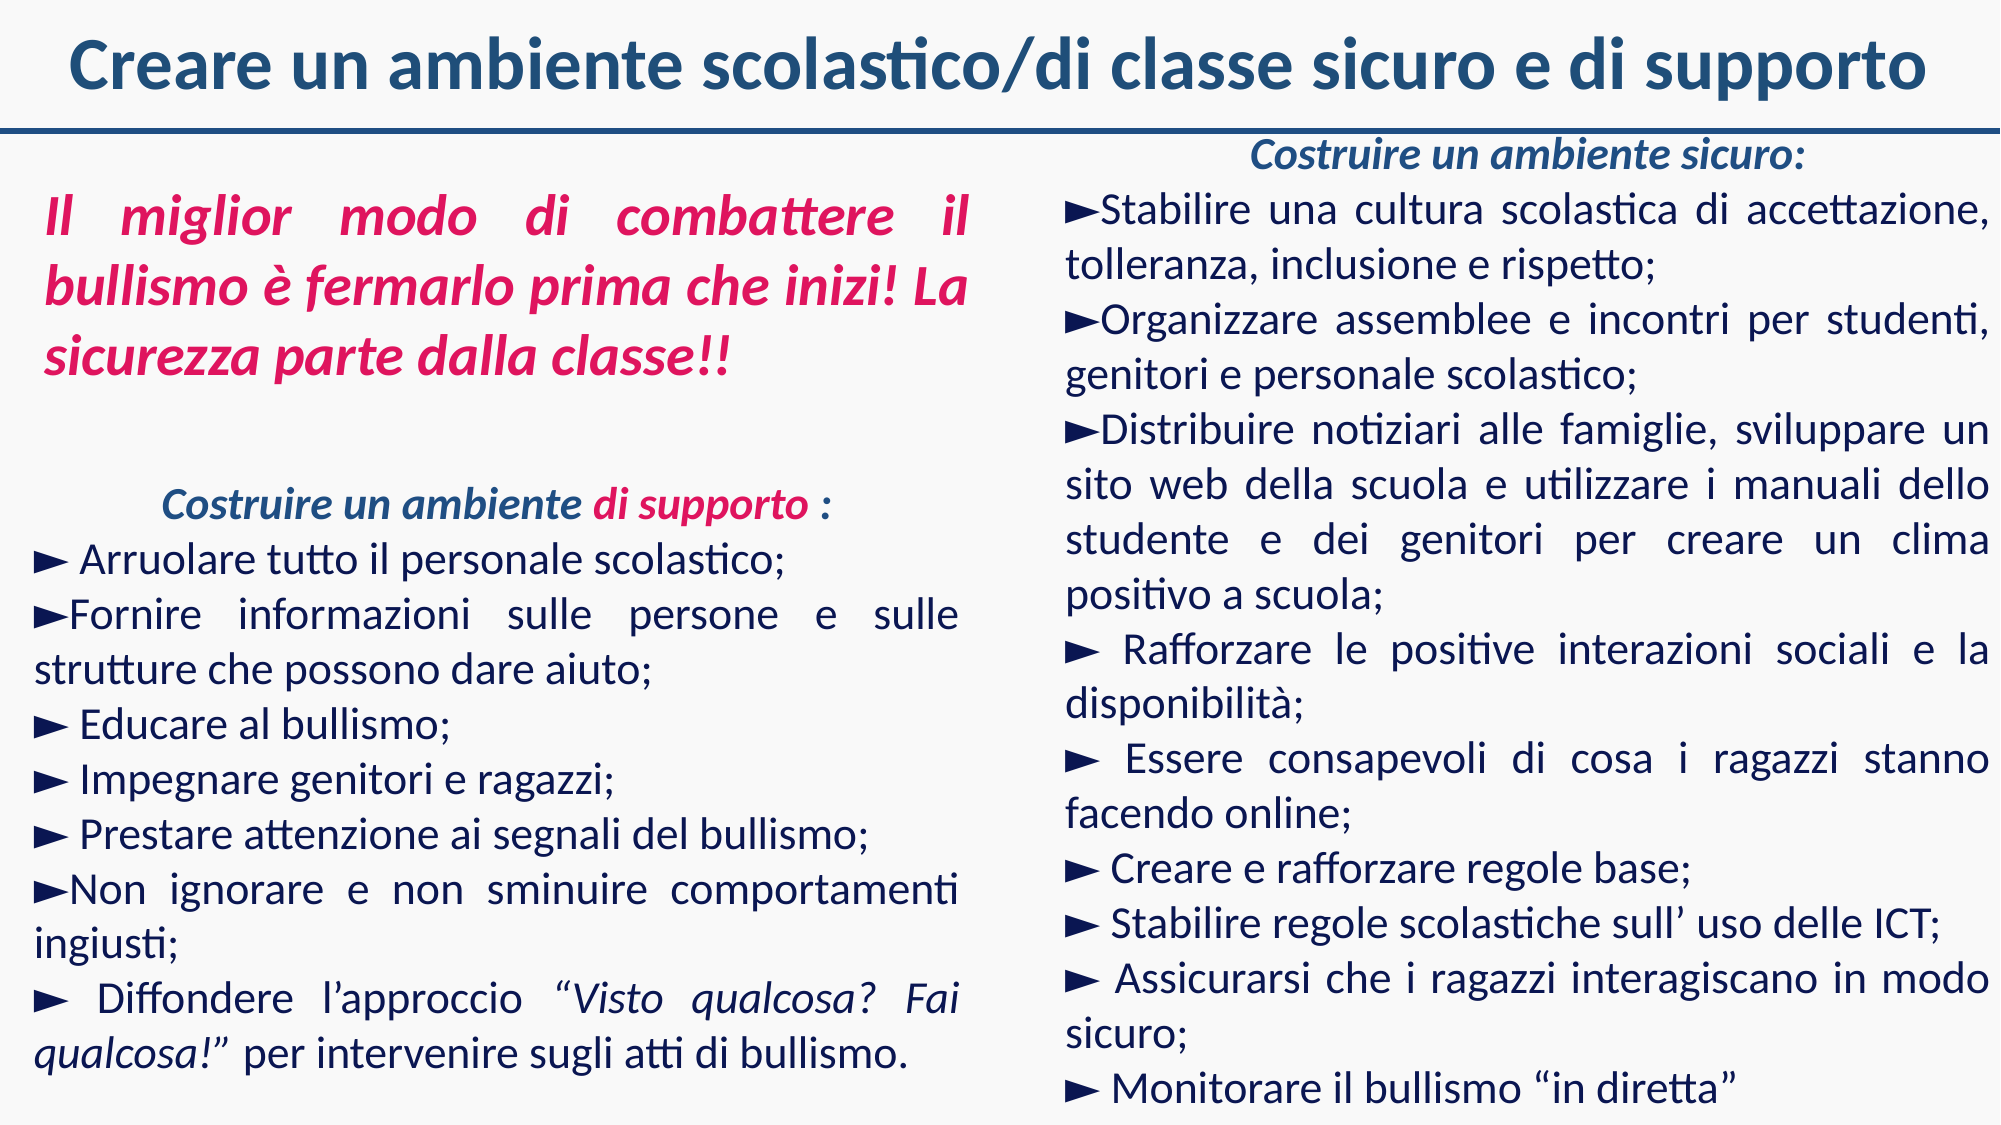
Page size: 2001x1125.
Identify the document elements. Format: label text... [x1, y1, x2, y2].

text_box Costruire un ambiente sicuro: ►Stabilire una cultura scolastica di accettazione, tolleranza, inclusione e rispetto; ►Organizzare assemblee e incontri per studenti, genitori e personale scolastico; ►Distribuire notiziari alle famiglie, sviluppare un sito web della scuola e utilizzare i manuali dello studente e dei genitori per creare un clima positivo a scuola; ► Rafforzare le positive interazioni sociali e la disponibilità; ► Essere consapevoli di cosa i ragazzi stanno facendo online; ► Creare e rafforzare regole base; ► Stabilire regole scolastiche sull’ uso delle ICT; ► Assicurarsi che i ragazzi interagiscano in modo sicuro; ► Monitorare il bullismo “in diretta” [1056, 114, 2000, 1007]
text_box Costruire un ambiente di supporto : ► Arruolare tutto il personale scolastico; ►Fornire informazioni sulle persone e sulle strutture che possono dare aiuto; ► Educare al bullismo; ► Impegnare genitori e ragazzi; ► Prestare attenzione ai segnali del bullismo; ►Non ignorare e non sminuire comportamenti ingiusti; ► Diffondere l’approccio “Visto qualcosa? Fai qualcosa!” per intervenire sugli atti di bullismo. [24, 464, 969, 1088]
title Creare un ambiente scolastico/di classe sicuro e di supporto [0, 0, 2000, 131]
text_box Il miglior modo di combattere il bullismo è fermarlo prima che inizi! La sicurezza parte dalla classe!! [35, 168, 980, 405]
